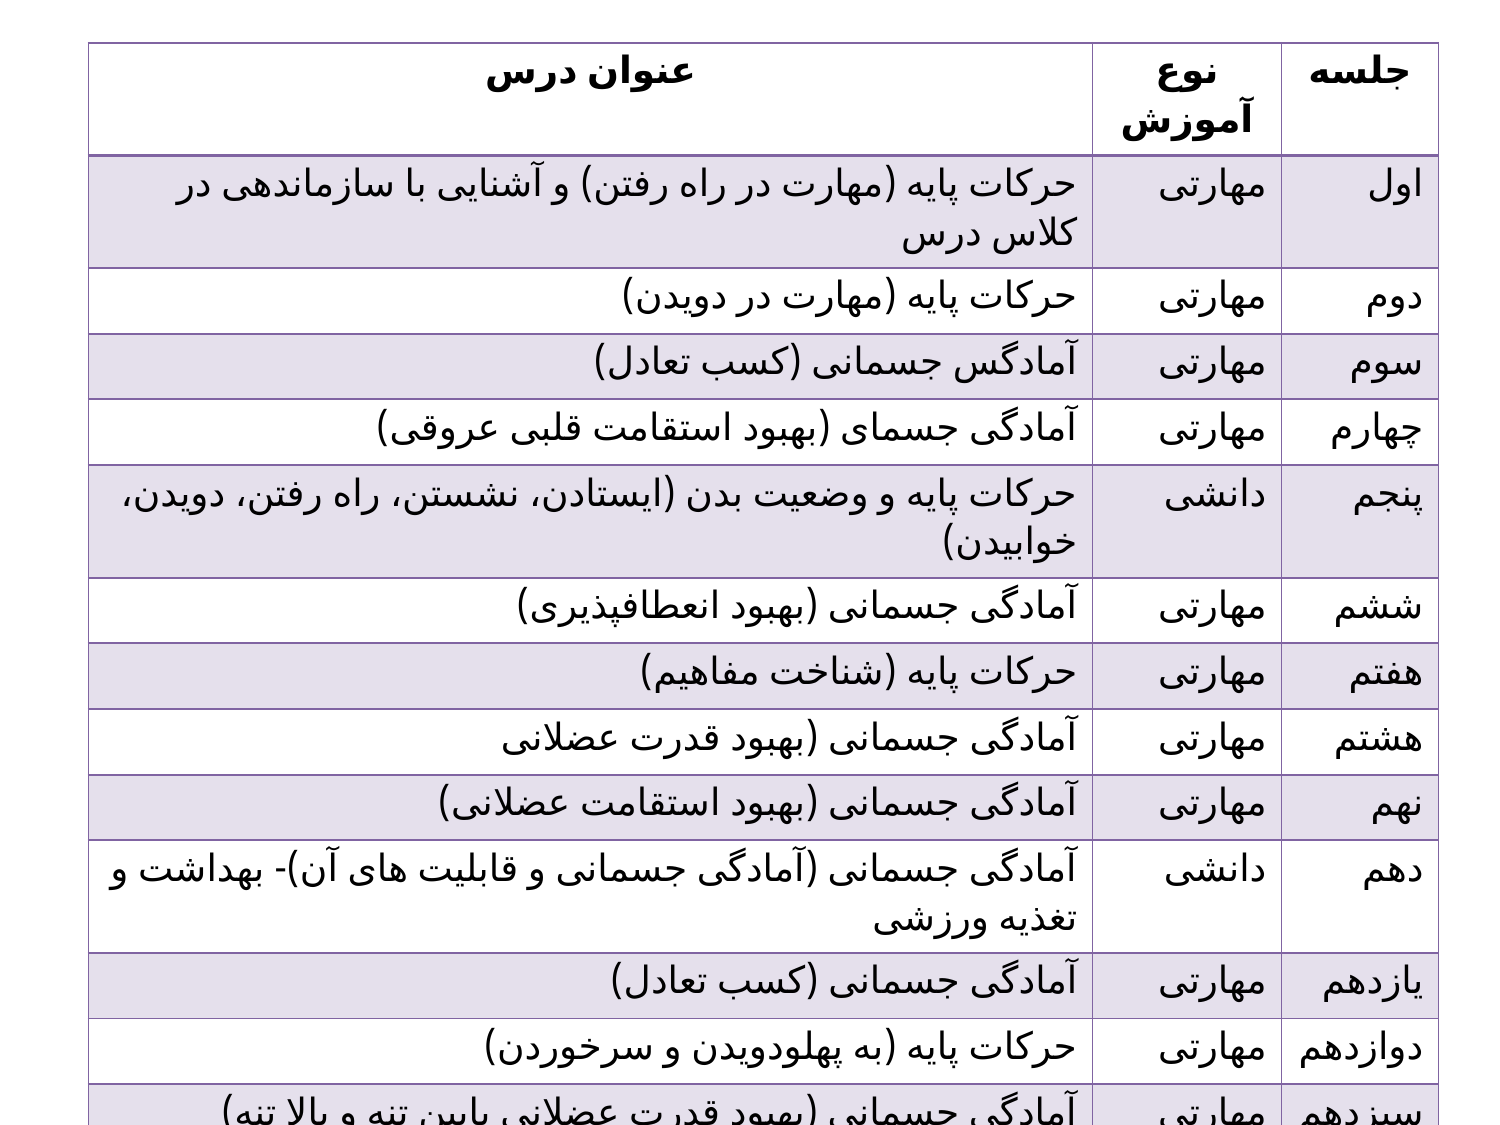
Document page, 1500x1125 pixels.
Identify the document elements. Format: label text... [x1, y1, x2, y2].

table_header نوع آموزش [1093, 44, 1281, 154]
table_cell دهم [1282, 841, 1438, 952]
table_cell دوم [1282, 269, 1438, 333]
table_cell چهارم [1282, 400, 1438, 464]
table_cell حرکات پایه (مهارت در دویدن) [89, 269, 1092, 333]
table_cell مهارتی [1093, 1019, 1281, 1083]
table_cell هشتم [1282, 710, 1438, 774]
table_cell مهارتی [1093, 157, 1281, 267]
table_cell حرکات پایه و وضعیت بدن (ایستادن، نشستن، راه رفتن، دویدن، خوابیدن) [89, 466, 1092, 577]
table_cell هفتم [1282, 644, 1438, 708]
table_cell سوم [1282, 335, 1438, 398]
table_cell آمادگی جسمانی (آمادگی جسمانی و قابلیت های آن)- بهداشت و تغذیه ورزشی [89, 841, 1092, 952]
table_cell دانشی [1093, 841, 1281, 952]
table_cell مهارتی [1093, 710, 1281, 774]
table_cell نهم [1282, 776, 1438, 839]
table_header عنوان درس [89, 44, 1092, 154]
table_cell مهارتی [1093, 335, 1281, 398]
table_cell مهارتی [1093, 644, 1281, 708]
table_cell حرکات پایه (شناخت مفاهیم) [89, 644, 1092, 708]
table_cell مهارتی [1093, 579, 1281, 642]
table_cell آمادگی جسمانی (بهبود قدرت عضلانی [89, 710, 1092, 774]
table_cell مهارتی [1093, 776, 1281, 839]
table_cell حرکات پایه (مهارت در راه رفتن) و آشنایی با سازماندهی در کلاس درس [89, 157, 1092, 267]
table_cell آمادگی جسمانی (بهبود انعطافپذیری) [89, 579, 1092, 642]
table_cell دانشی [1093, 466, 1281, 577]
table_cell سیزدهم [1282, 1085, 1438, 1125]
table_cell آمادگی جسمانی (بهبود قدرت عضلانی پایین تنه و بالا تنه) [89, 1085, 1092, 1125]
table_cell یازدهم [1282, 954, 1438, 1018]
table_cell آمادگی جسمانی (بهبود استقامت عضلانی) [89, 776, 1092, 839]
table_header جلسه [1282, 44, 1438, 154]
table_cell پنجم [1282, 466, 1438, 577]
table_cell آمادگی جسمای (بهبود استقامت قلبی عروقی) [89, 400, 1092, 464]
table_cell مهارتی [1093, 269, 1281, 333]
table_cell ششم [1282, 579, 1438, 642]
table_cell آمادگس جسمانی (کسب تعادل) [89, 335, 1092, 398]
table_cell اول [1282, 157, 1438, 267]
table_cell مهارتی [1093, 1085, 1281, 1125]
table_cell مهارتی [1093, 954, 1281, 1018]
table_cell آمادگی جسمانی (کسب تعادل) [89, 954, 1092, 1018]
table_cell دوازدهم [1282, 1019, 1438, 1083]
table_cell مهارتی [1093, 400, 1281, 464]
table_cell حرکات پایه (به پهلودویدن و سرخوردن) [89, 1019, 1092, 1083]
